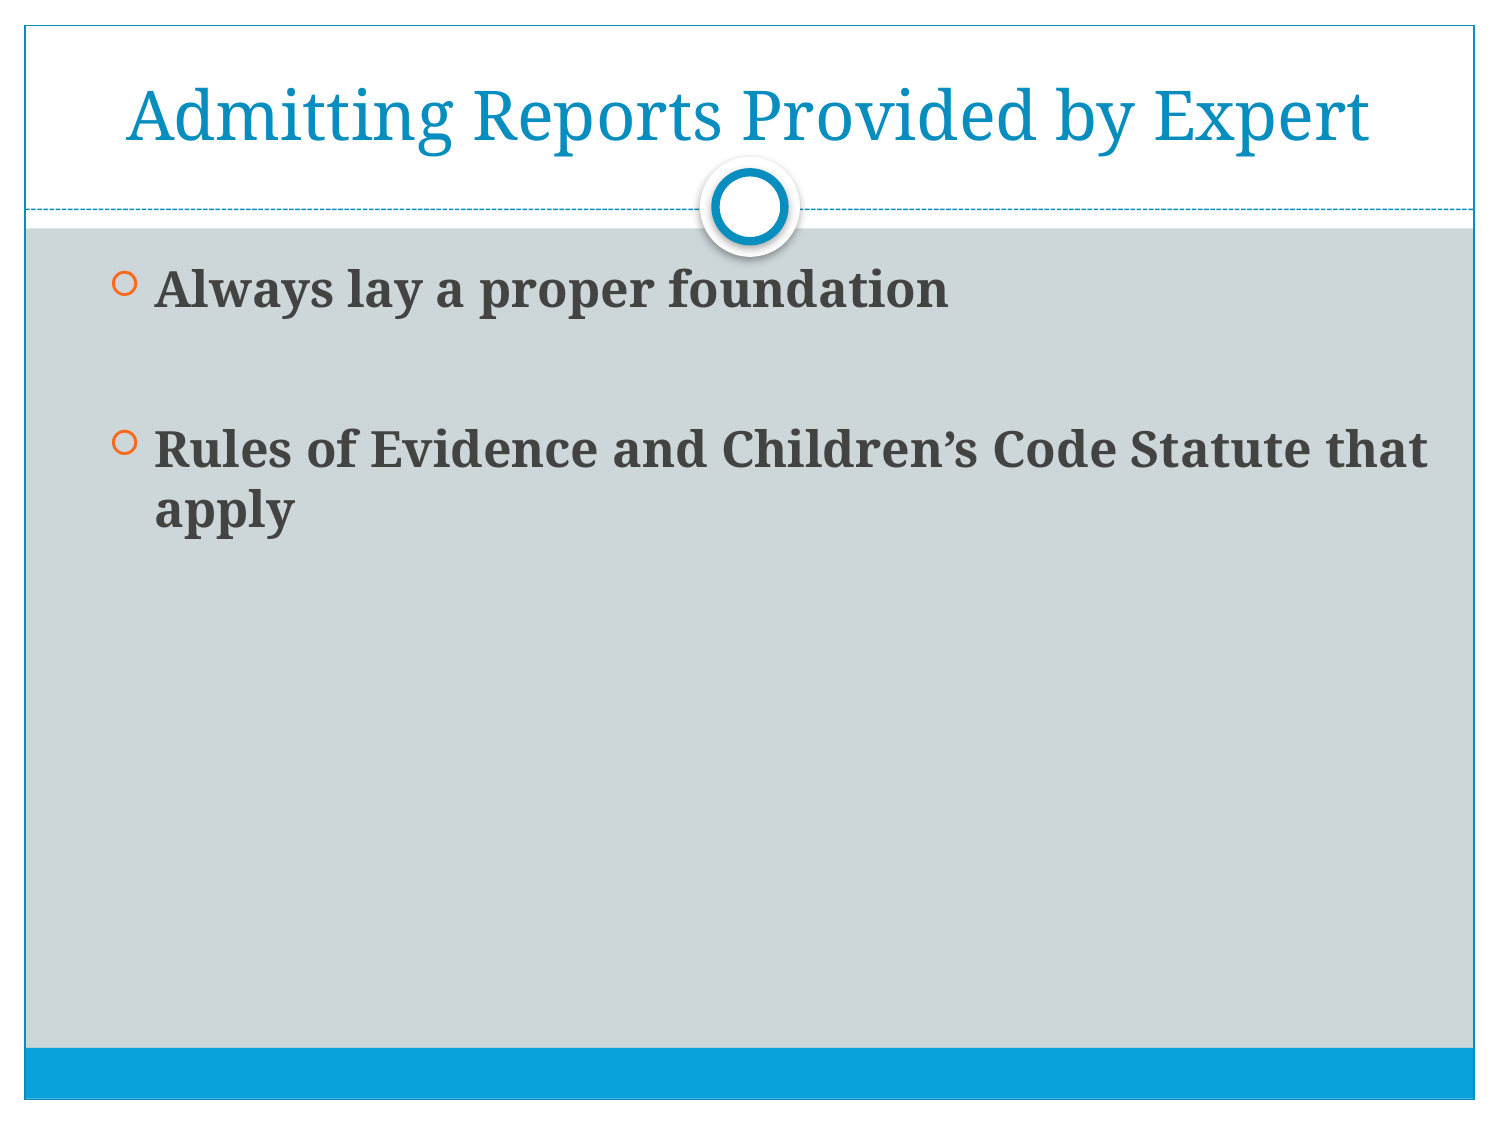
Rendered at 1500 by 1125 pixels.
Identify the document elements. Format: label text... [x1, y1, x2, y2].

title Admitting Reports Provided by Expert [49, 37, 1450, 162]
list Always lay a proper foundation Rules of Evidence and Children’s Code Statute that apply [49, 250, 1445, 1001]
